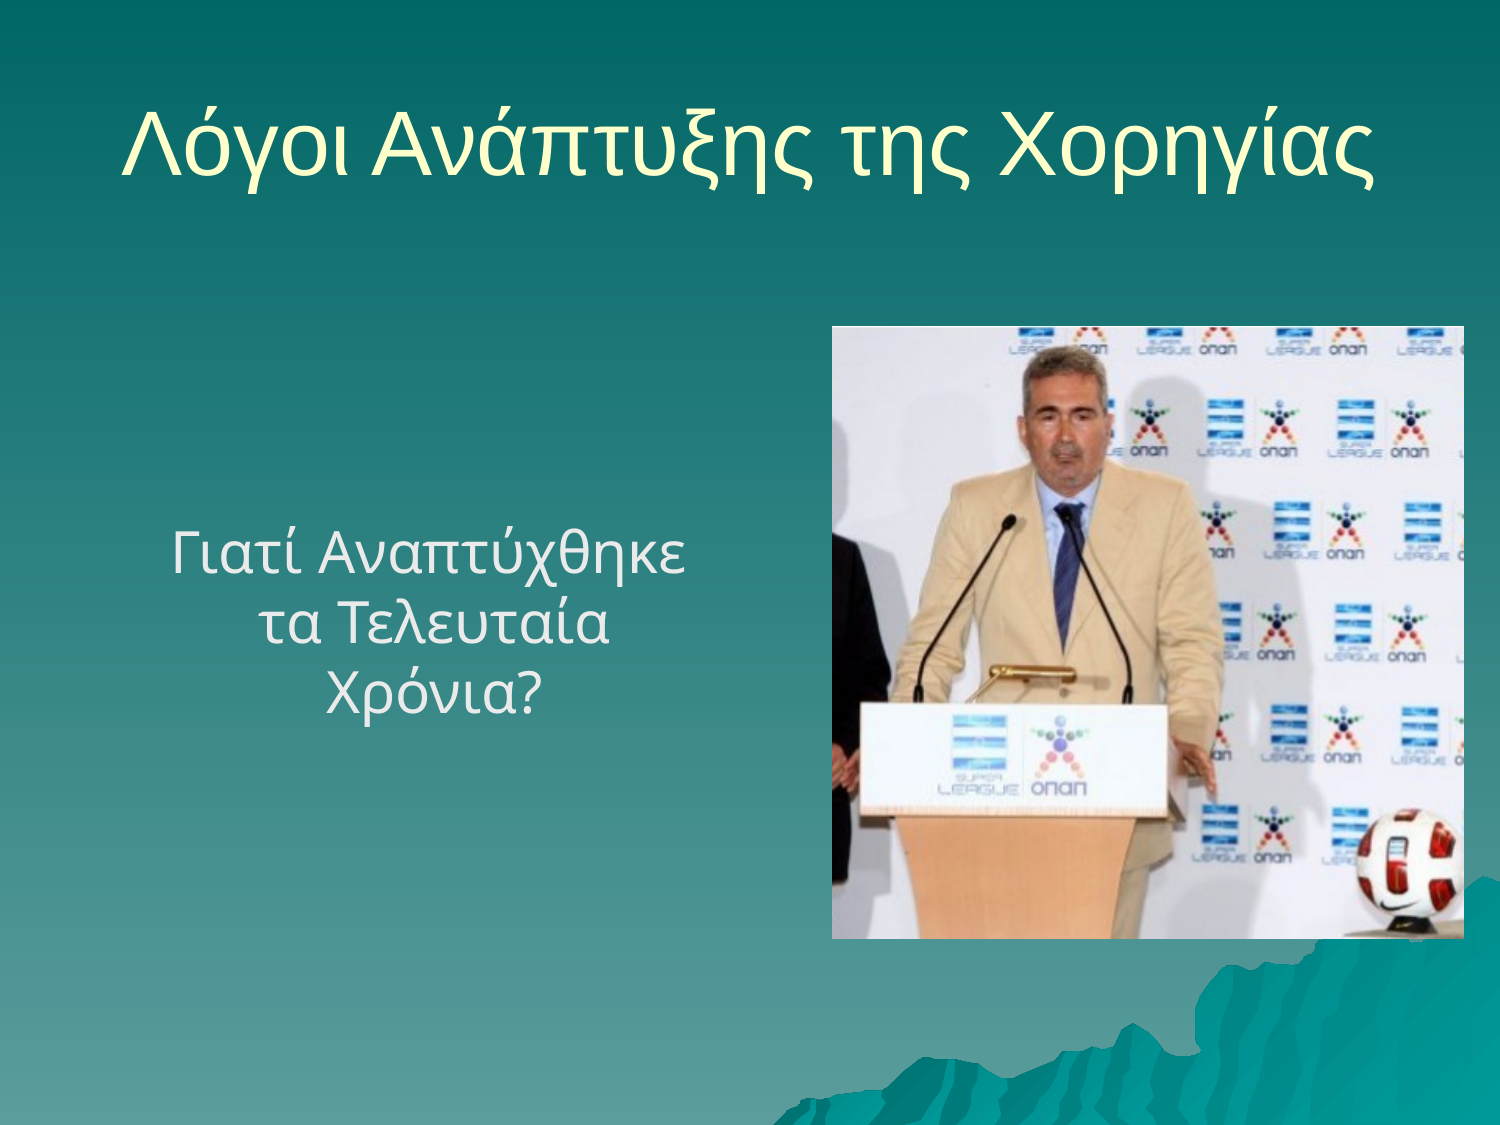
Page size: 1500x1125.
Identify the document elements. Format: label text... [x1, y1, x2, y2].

title Λόγοι Ανάπτυξης της Χορηγίας [74, 45, 1426, 233]
list Γιατί Αναπτύχθηκε τα Τελευταία Χρόνια? [74, 262, 738, 1006]
picture [832, 325, 1465, 939]
